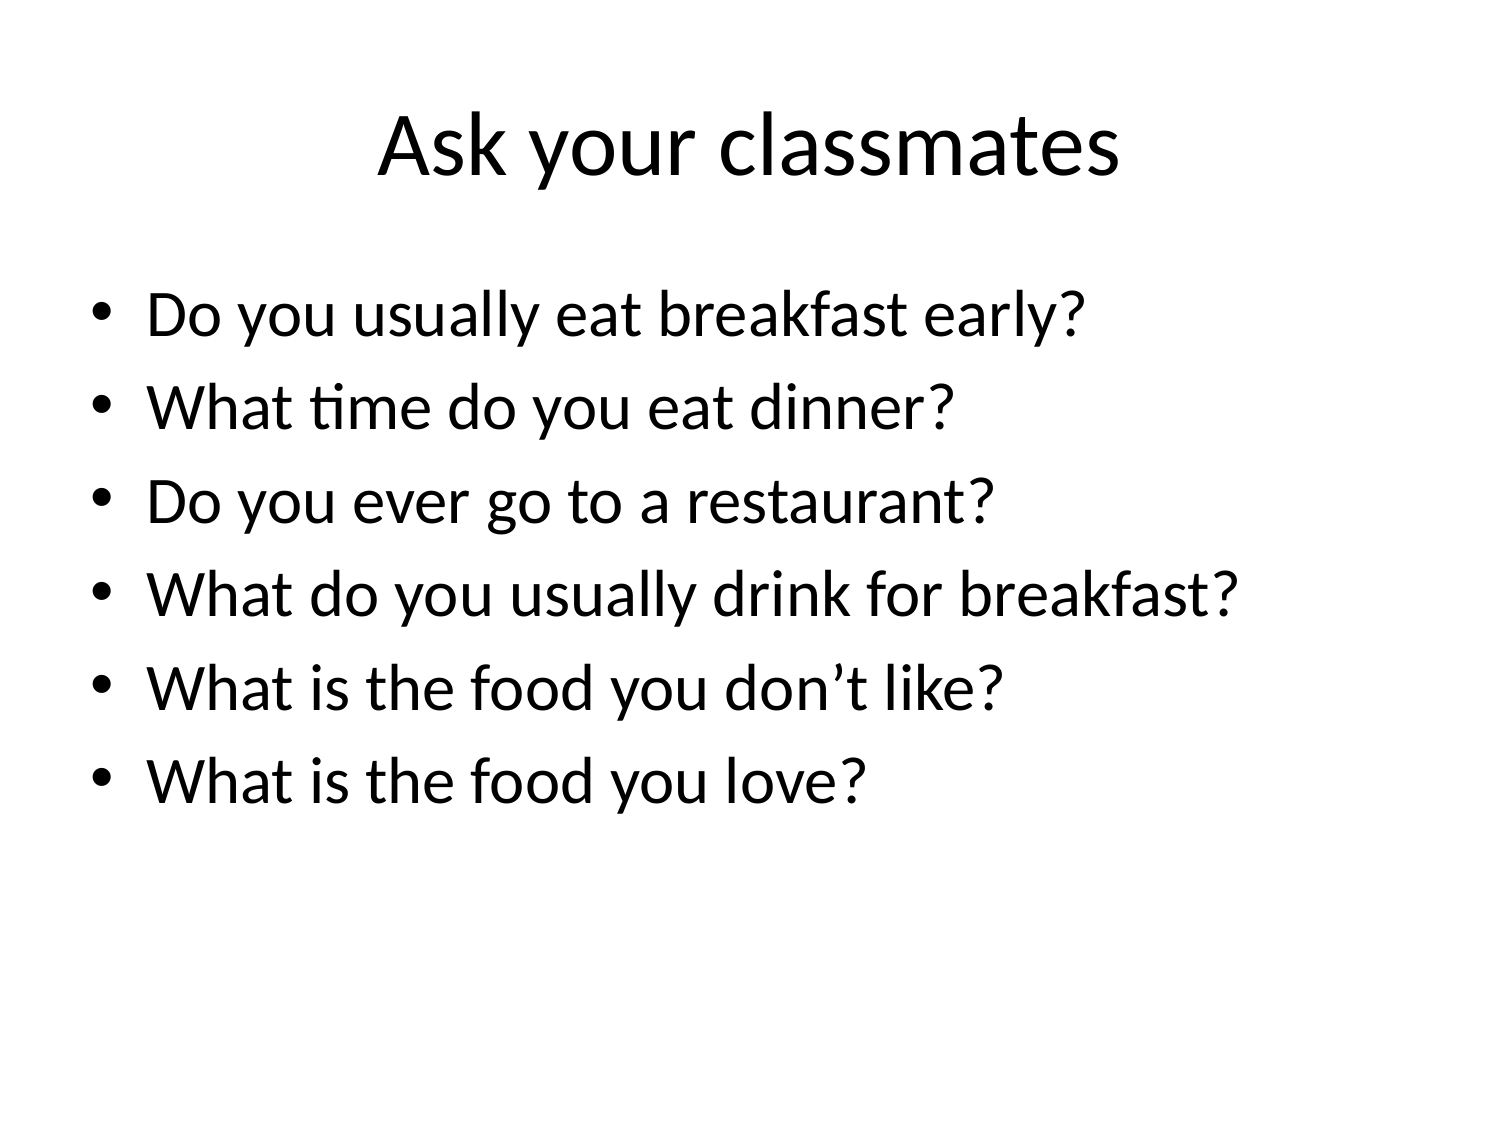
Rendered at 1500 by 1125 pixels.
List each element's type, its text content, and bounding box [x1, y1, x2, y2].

title Ask your classmates [75, 45, 1425, 233]
list Do you usually eat breakfast early? What time do you eat dinner? Do you ever go to a restaurant? What do you usually drink for breakfast? What is the food you don’t like? What is the food you love? [75, 262, 1425, 1005]
